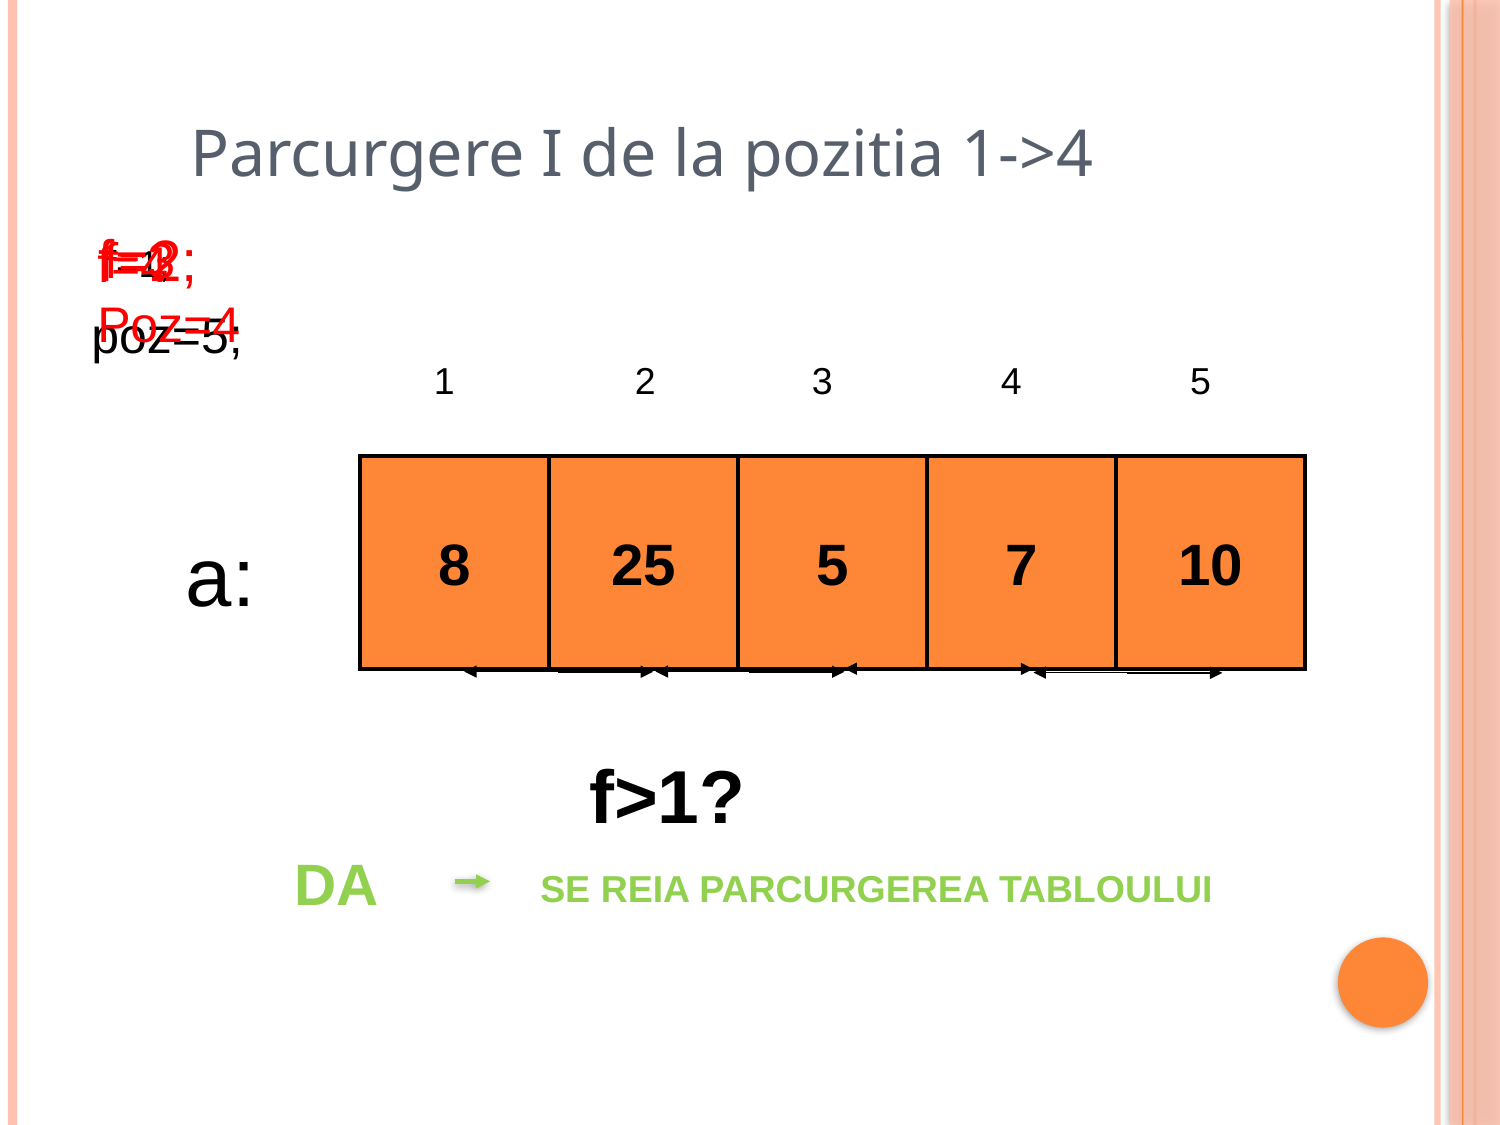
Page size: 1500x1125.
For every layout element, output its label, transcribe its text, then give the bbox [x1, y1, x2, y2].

text_box 2 [620, 349, 703, 410]
text_box poz=5; [76, 296, 313, 372]
text_box 25 [549, 456, 739, 669]
text_box 7 [927, 456, 1116, 669]
text_box DA [242, 839, 432, 925]
title Parcurgere I de la pozitia 1->4 [175, 47, 1500, 198]
text_box 3 [797, 349, 880, 410]
text_box 10 [1116, 456, 1306, 669]
text_box 4 [986, 349, 1069, 410]
text_box 5 [739, 456, 927, 669]
text_box f=2; [67, 215, 266, 301]
text_box 5 [1175, 349, 1258, 410]
text_box SE REIA PARCURGEREA TABLOULUI [525, 857, 1258, 918]
text_box a: [171, 515, 313, 631]
text_box f=4 Poz=4 [82, 225, 260, 361]
text_box f=3 [89, 220, 267, 296]
text_box 1 [419, 349, 502, 410]
text_box f>1? [513, 741, 821, 846]
text_box 8 [360, 456, 549, 669]
